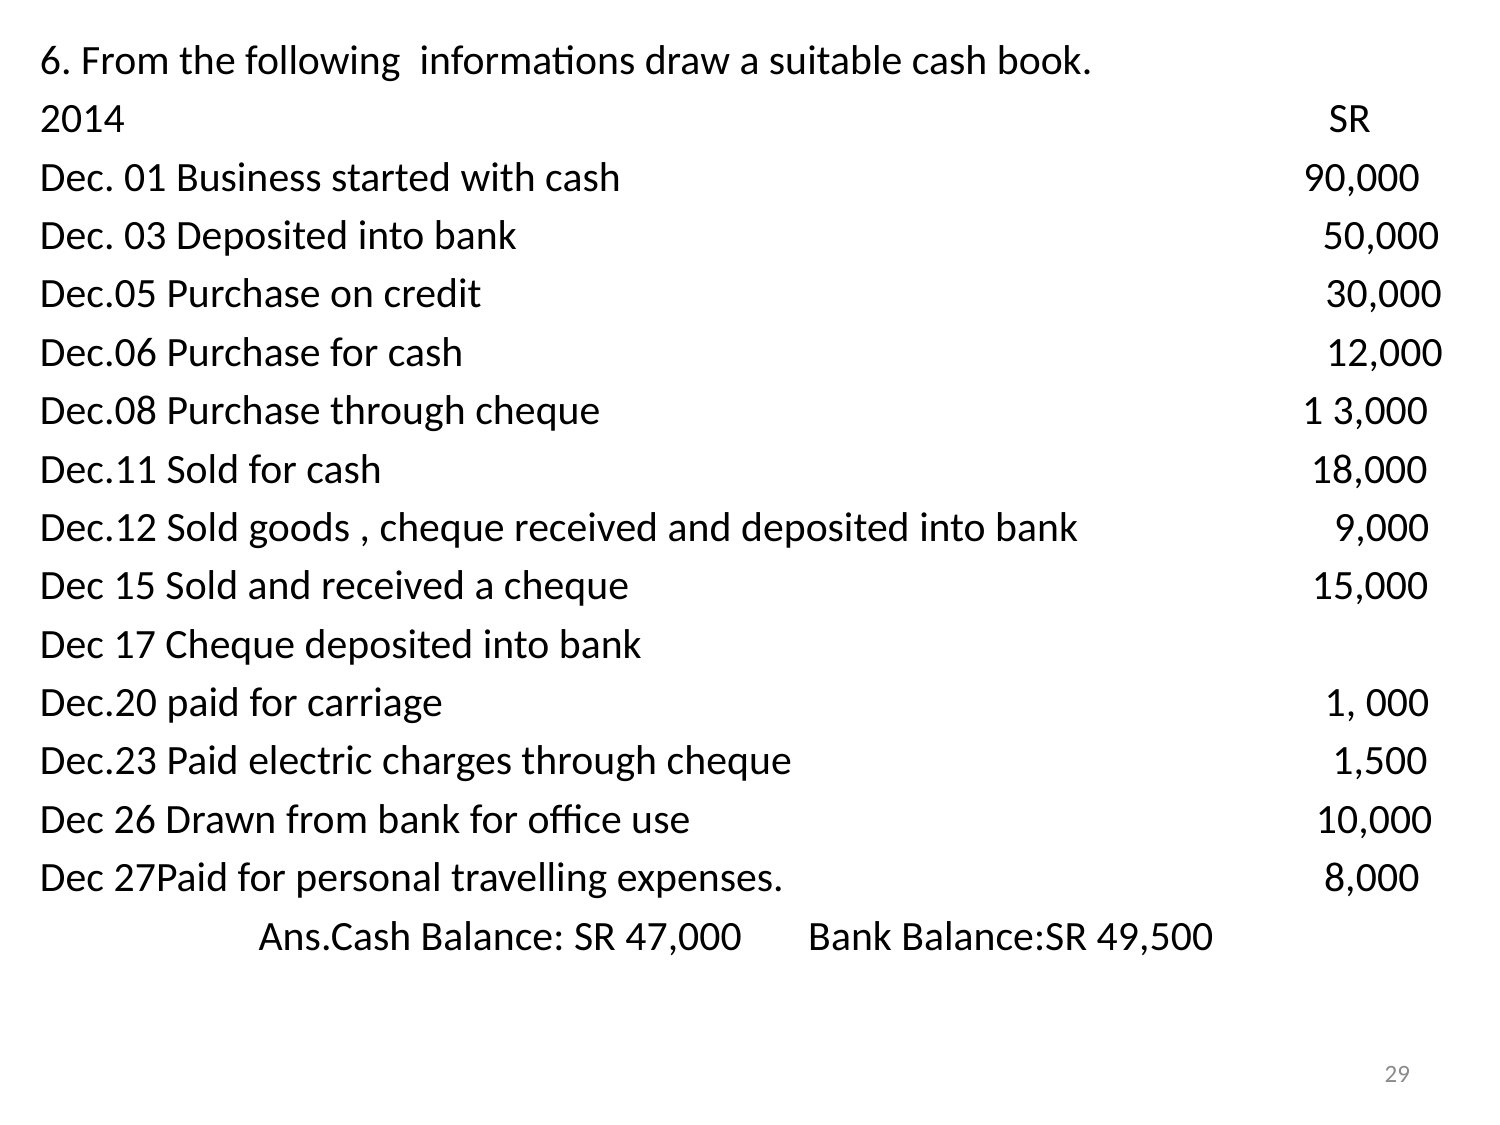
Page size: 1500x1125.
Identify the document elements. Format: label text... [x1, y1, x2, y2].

list 6. From the following informations draw a suitable cash book. 2014 SR Dec. 01 Business started with cash 90,000 Dec. 03 Deposited into bank 50,000 Dec.05 Purchase on credit 30,000 Dec.06 Purchase for cash 12,000 Dec.08 Purchase through cheque 1 3,000 Dec.11 Sold for cash 18,000 Dec.12 Sold goods , cheque received and deposited into bank 9,000 Dec 15 Sold and received a cheque 15,000 Dec 17 Cheque deposited into bank Dec.20 paid for carriage 1, 000 Dec.23 Paid electric charges through cheque 1,500 Dec 26 Drawn from bank for office use 10,000 Dec 27Paid for personal travelling expenses. 8,000 Ans.Cash Balance: SR 47,000 Bank Balance:SR 49,500 [24, 24, 1475, 1088]
slide_number 29 [1074, 1042, 1425, 1103]
